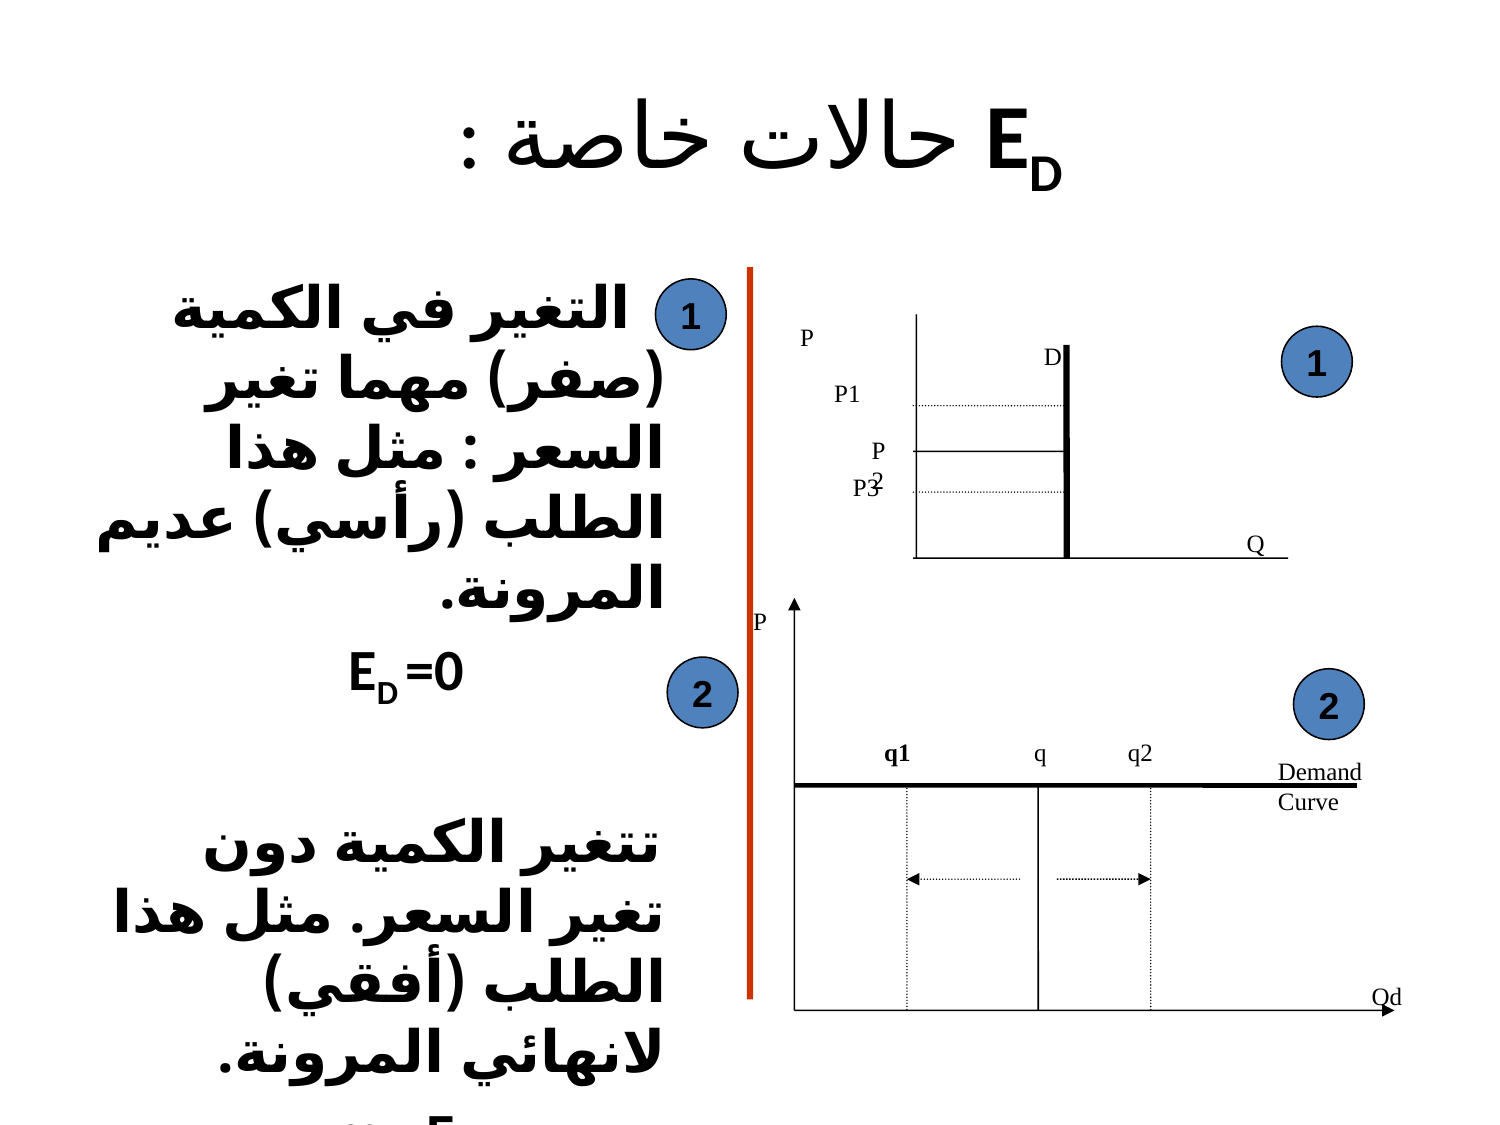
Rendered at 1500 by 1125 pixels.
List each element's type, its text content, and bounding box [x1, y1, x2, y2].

text_box 2 [667, 657, 732, 728]
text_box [737, 597, 1433, 1049]
list التغير في الكمية (صفر) مهما تغير السعر : مثل هذا الطلب (رأسي) عديم المرونة. ED =0 تتغير الكمية دون تغير السعر. مثل هذا الطلب (أفقي) لانهائي المرونة. ED =∞ [75, 262, 738, 1005]
text_box 1 [655, 278, 727, 350]
title : حالات خاصة ED [75, 45, 1425, 233]
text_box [785, 314, 1386, 559]
